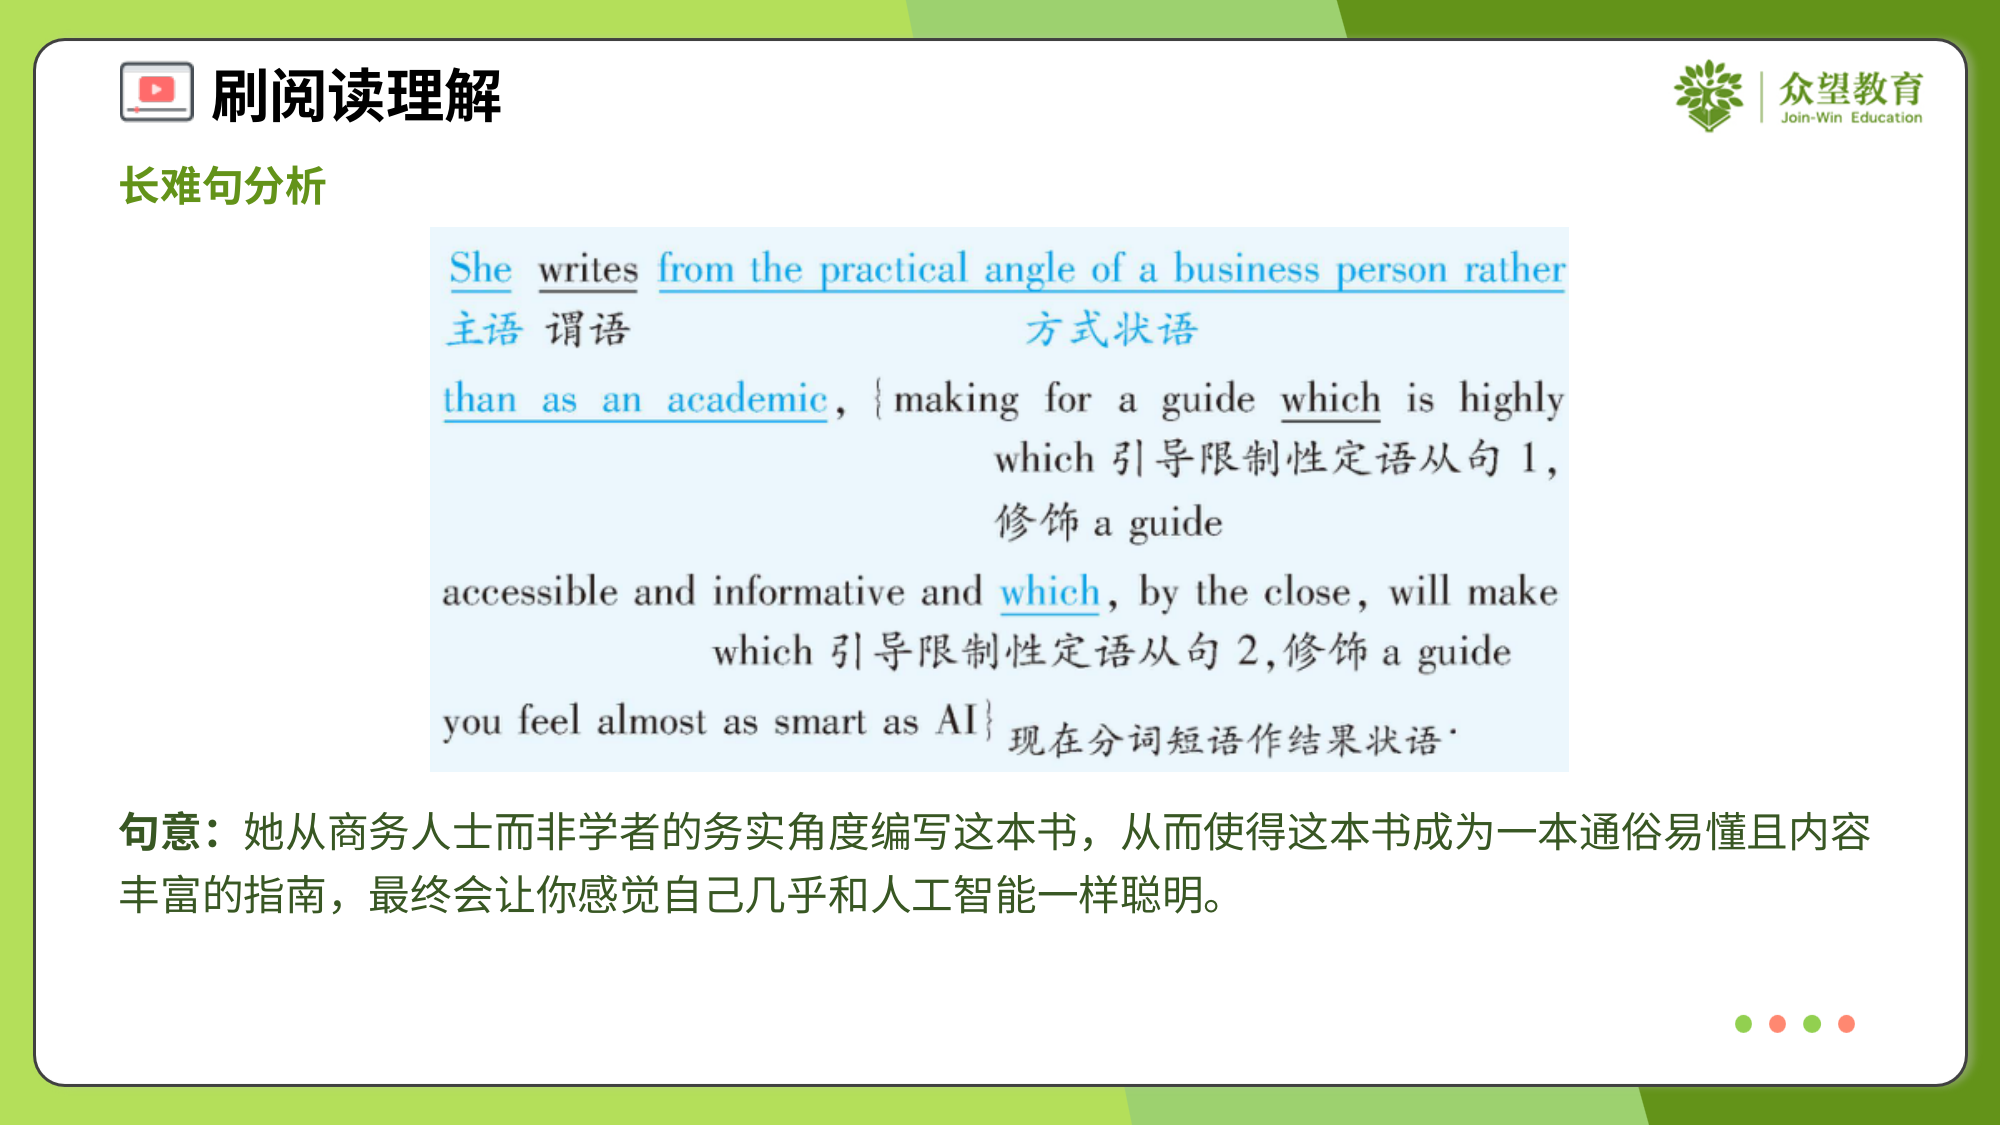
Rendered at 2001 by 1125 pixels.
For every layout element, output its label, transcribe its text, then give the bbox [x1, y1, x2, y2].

picture [0, 0, 2000, 1125]
text_box 长难句分析 [118, 147, 1883, 206]
text_box 句意：她从商务人士而非学者的务实角度编写这本书，从而使得这本书成为一本通俗易懂且内容丰富的指南，最终会让你感觉自己几乎和人工智能一样聪明。 [118, 793, 1883, 914]
